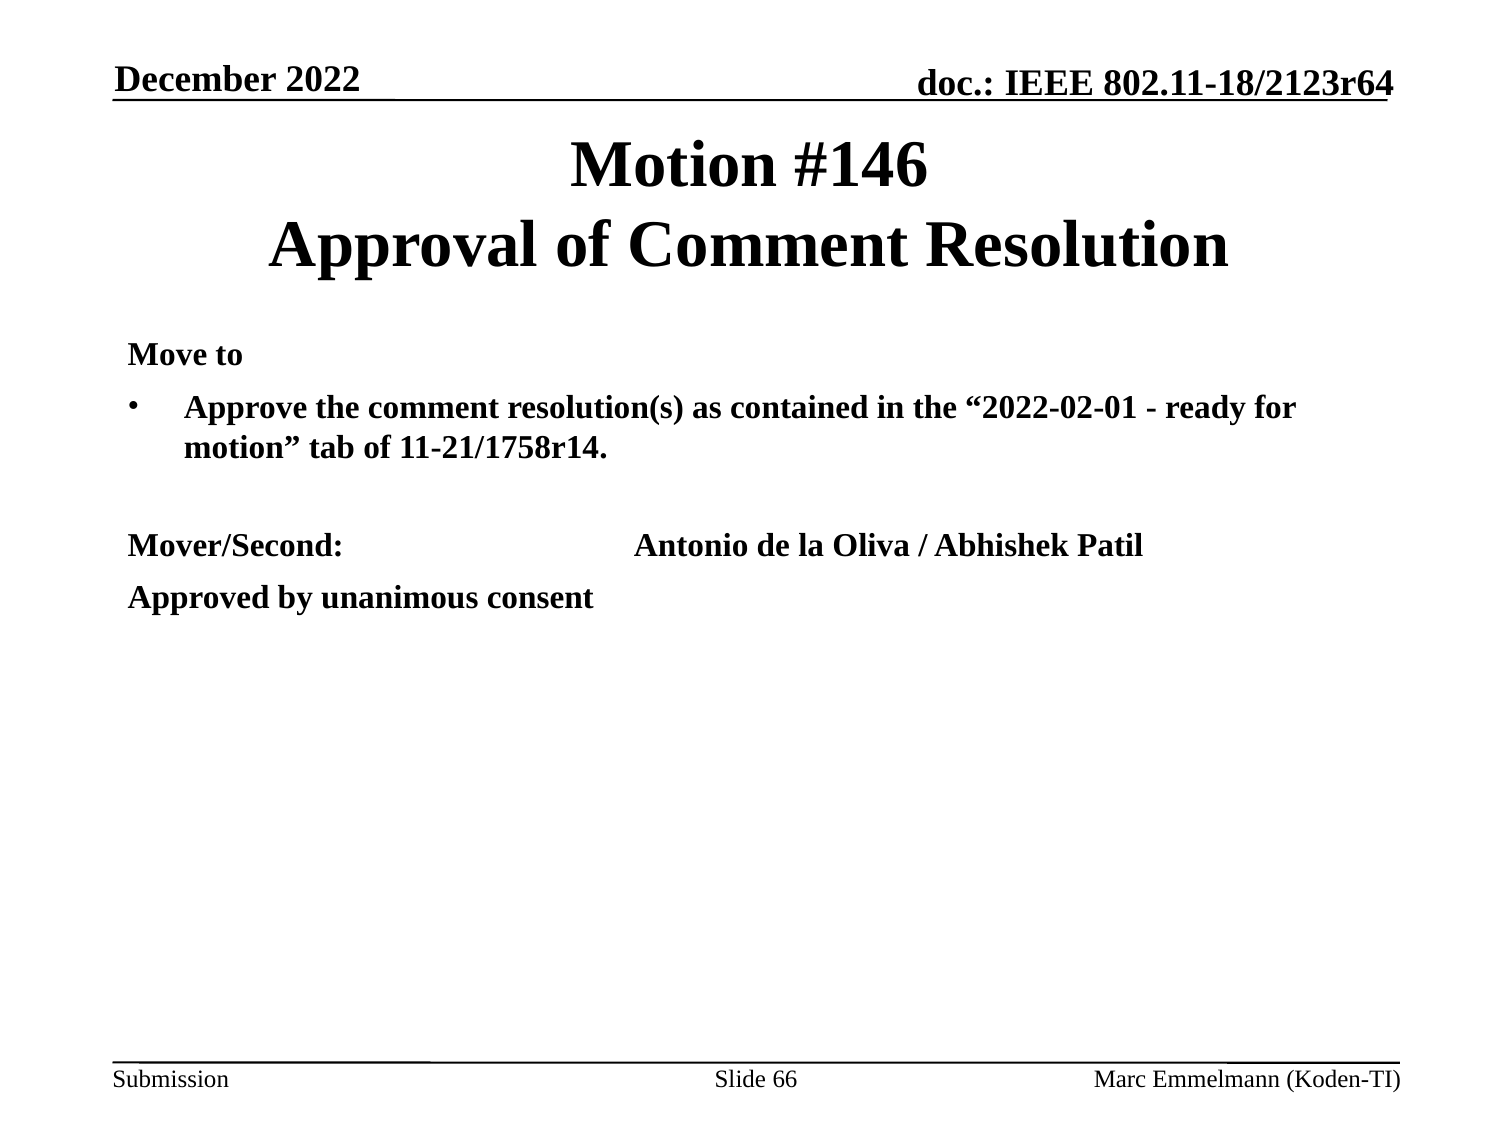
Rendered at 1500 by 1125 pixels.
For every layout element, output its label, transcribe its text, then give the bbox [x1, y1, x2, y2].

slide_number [114, 54, 423, 100]
footer Marc Emmelmann (Koden-TI) [878, 1061, 1402, 1093]
title Motion #146 Approval of Comment Resolution [112, 112, 1388, 288]
list Move to Approve the comment resolution(s) as contained in the “2022-02-01 - ready for motion” tab of 11-21/1758r14. Mover/Second: Antonio de la Oliva / Abhishek Patil Approved by unanimous consent [112, 324, 1388, 1000]
slide_number Slide 66 [712, 1061, 800, 1123]
